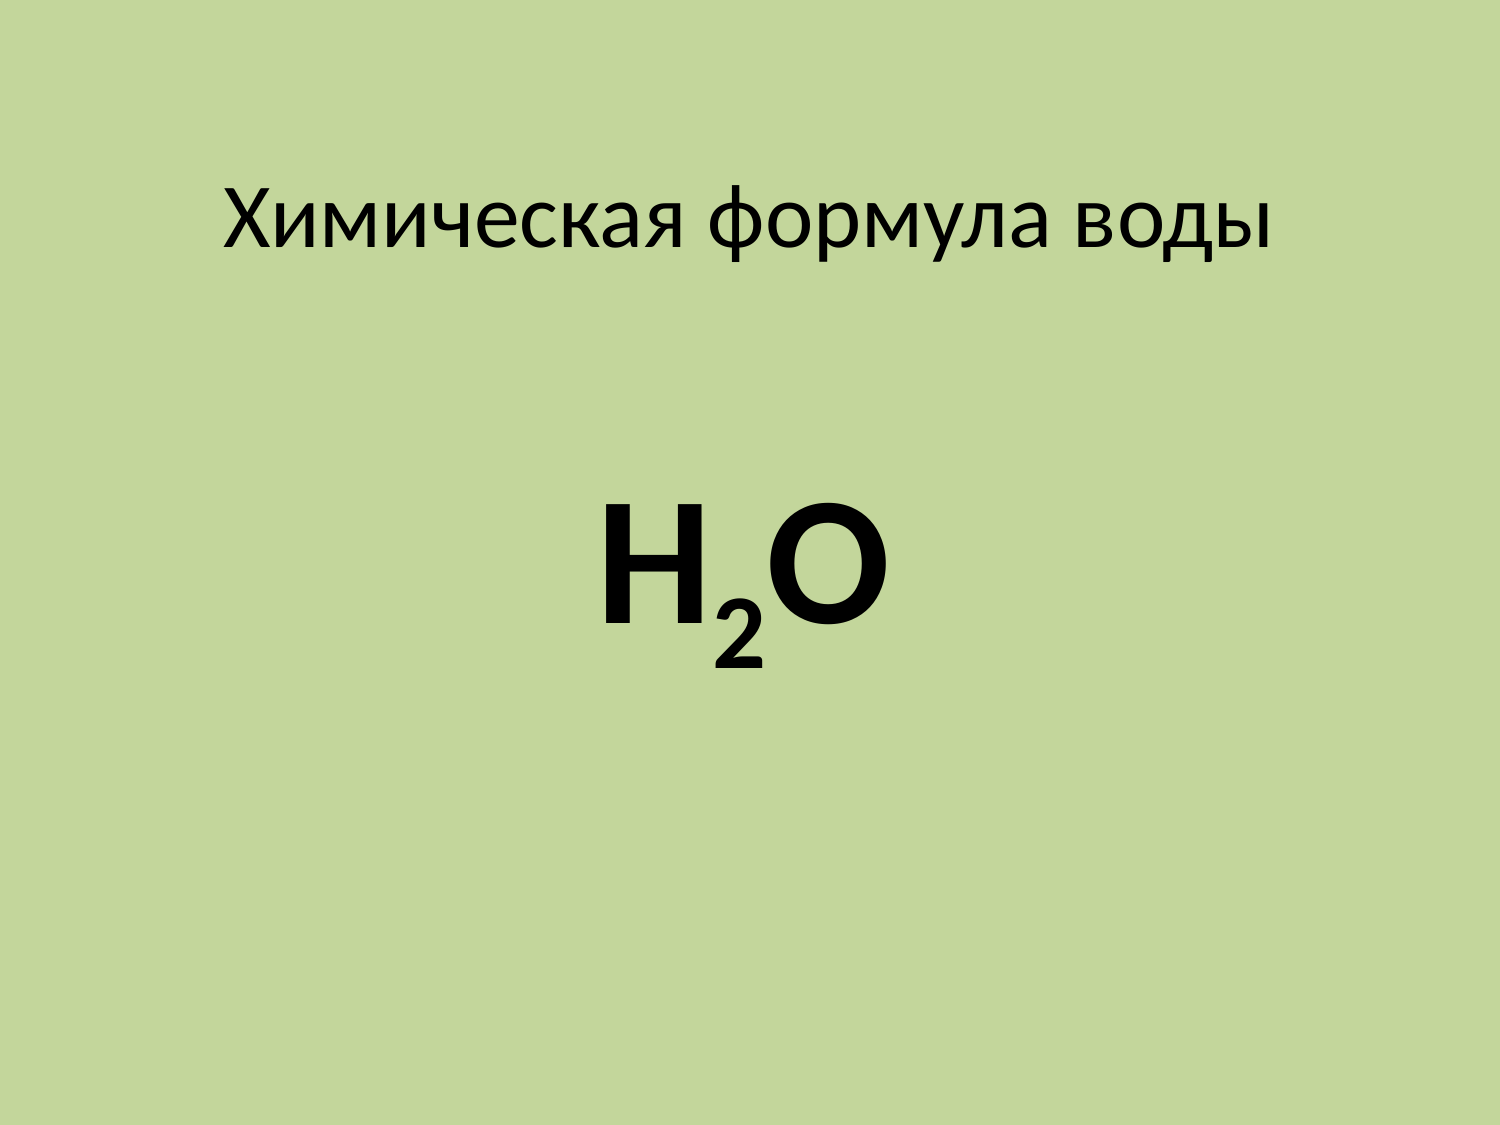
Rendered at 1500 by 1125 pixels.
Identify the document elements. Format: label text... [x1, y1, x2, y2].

subtitle Н2О [218, 432, 1269, 721]
title Химическая формула воды [112, 90, 1388, 332]
